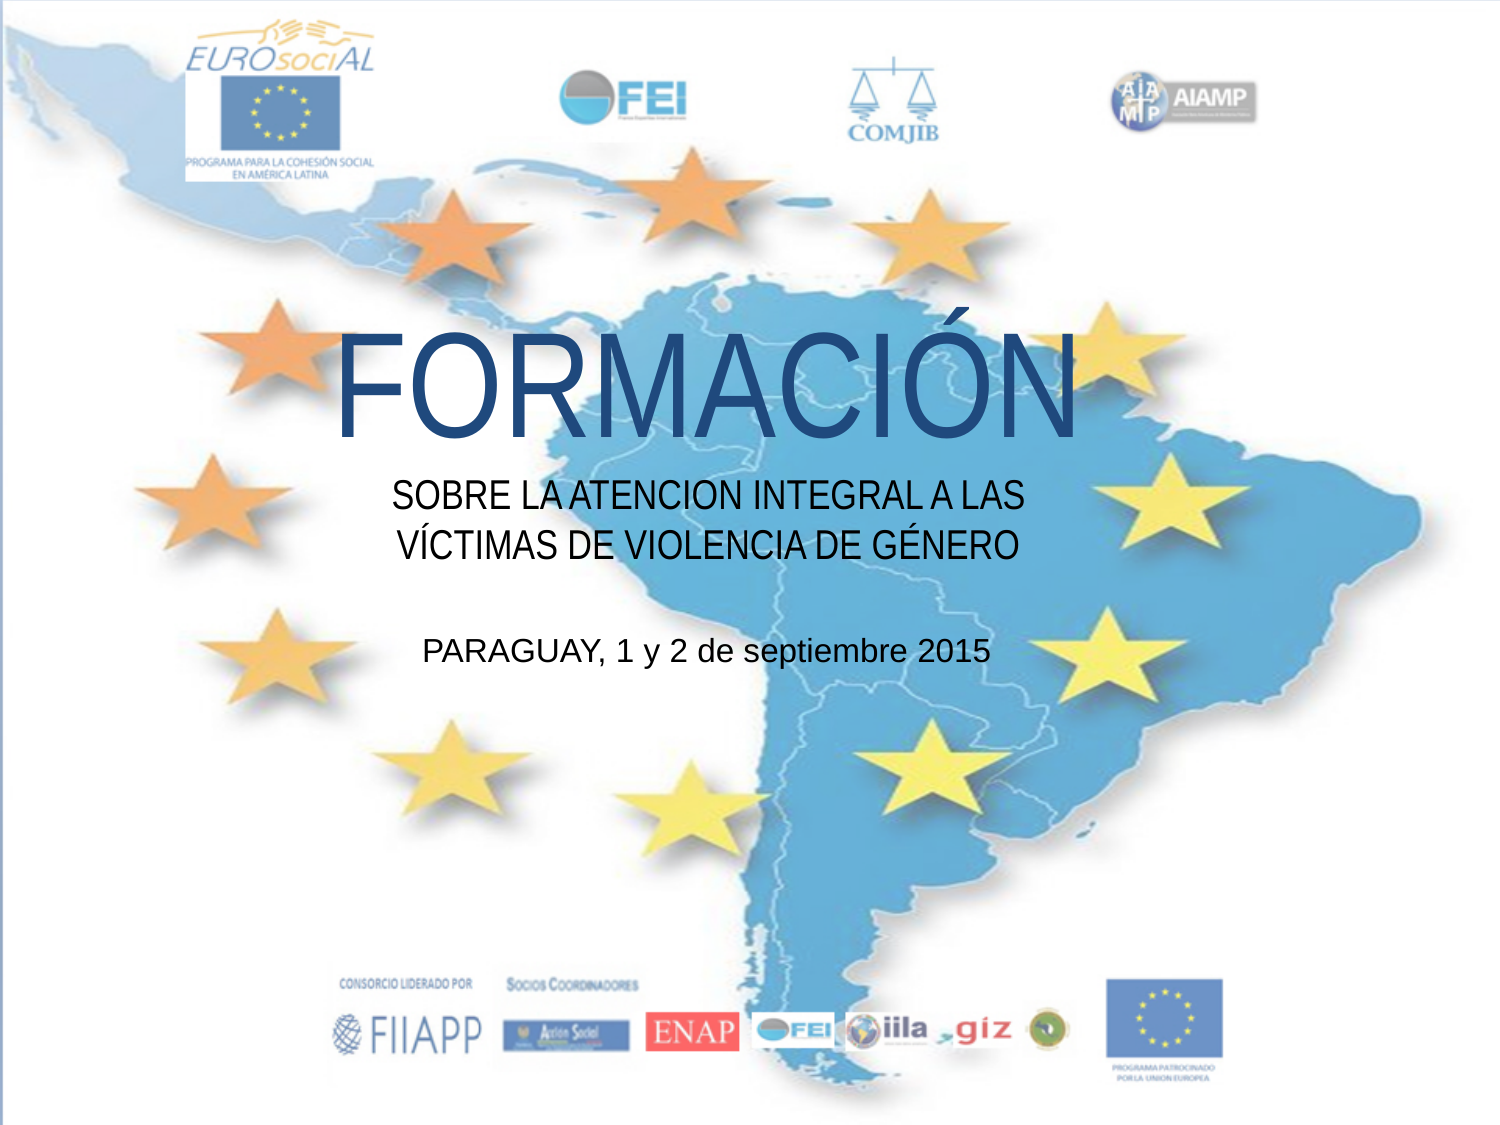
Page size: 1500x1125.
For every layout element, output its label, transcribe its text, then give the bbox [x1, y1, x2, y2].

text_box FORMACIÓN SOBRE LA ATENCION INTEGRAL A LAS VÍCTIMAS DE VIOLENCIA DE GÉNERO [301, 280, 1117, 800]
text_box PARAGUAY, 1 y 2 de septiembre 2015 [407, 621, 1010, 677]
